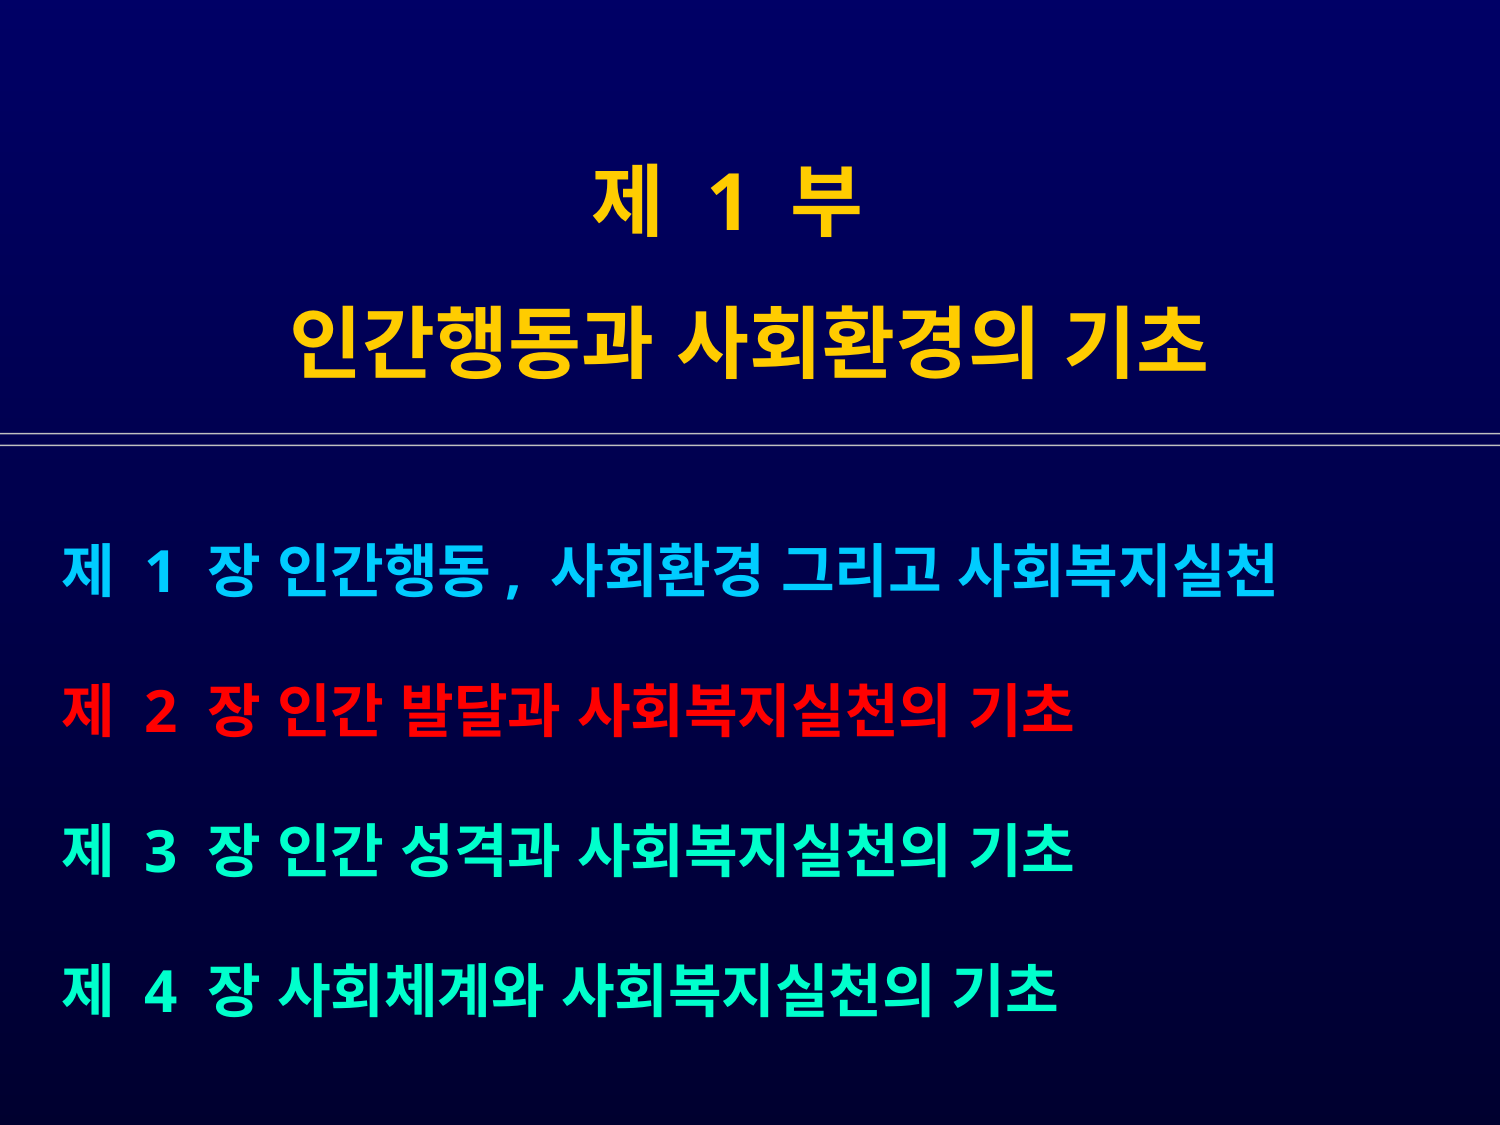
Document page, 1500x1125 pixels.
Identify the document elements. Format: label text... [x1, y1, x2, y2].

text_box 제 1 장 인간행동, 사회환경 그리고 사회복지실천 제 2 장 인간 발달과 사회복지실천의 기초 제 3 장 인간 성격과 사회복지실천의 기초 제 4 장 사회체계와 사회복지실천의 기초 [0, 456, 1500, 1067]
title 제 1 부 인간행동과 사회환경의 기초 [0, 93, 1500, 399]
